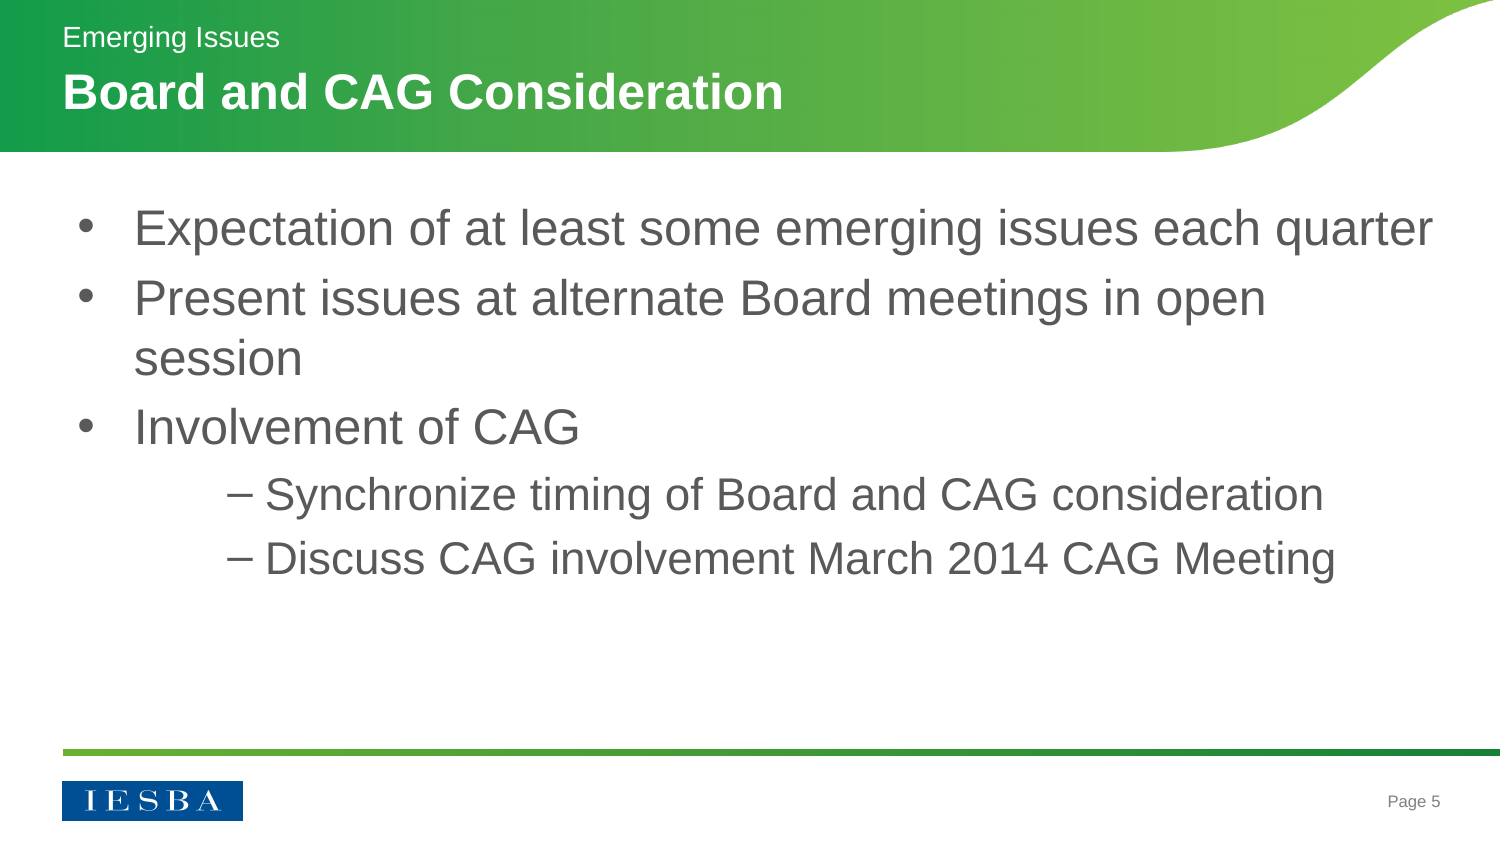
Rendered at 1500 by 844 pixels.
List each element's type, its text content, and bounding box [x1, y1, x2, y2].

picture [0, 0, 1497, 152]
list Expectation of at least some emerging issues each quarter Present issues at alternate Board meetings in open session Involvement of CAG Synchronize timing of Board and CAG consideration Discuss CAG involvement March 2014 CAG Meeting [62, 187, 1450, 694]
subtitle Emerging Issues [62, 18, 500, 47]
title Board and CAG Consideration [62, 56, 1300, 122]
picture [62, 781, 243, 821]
